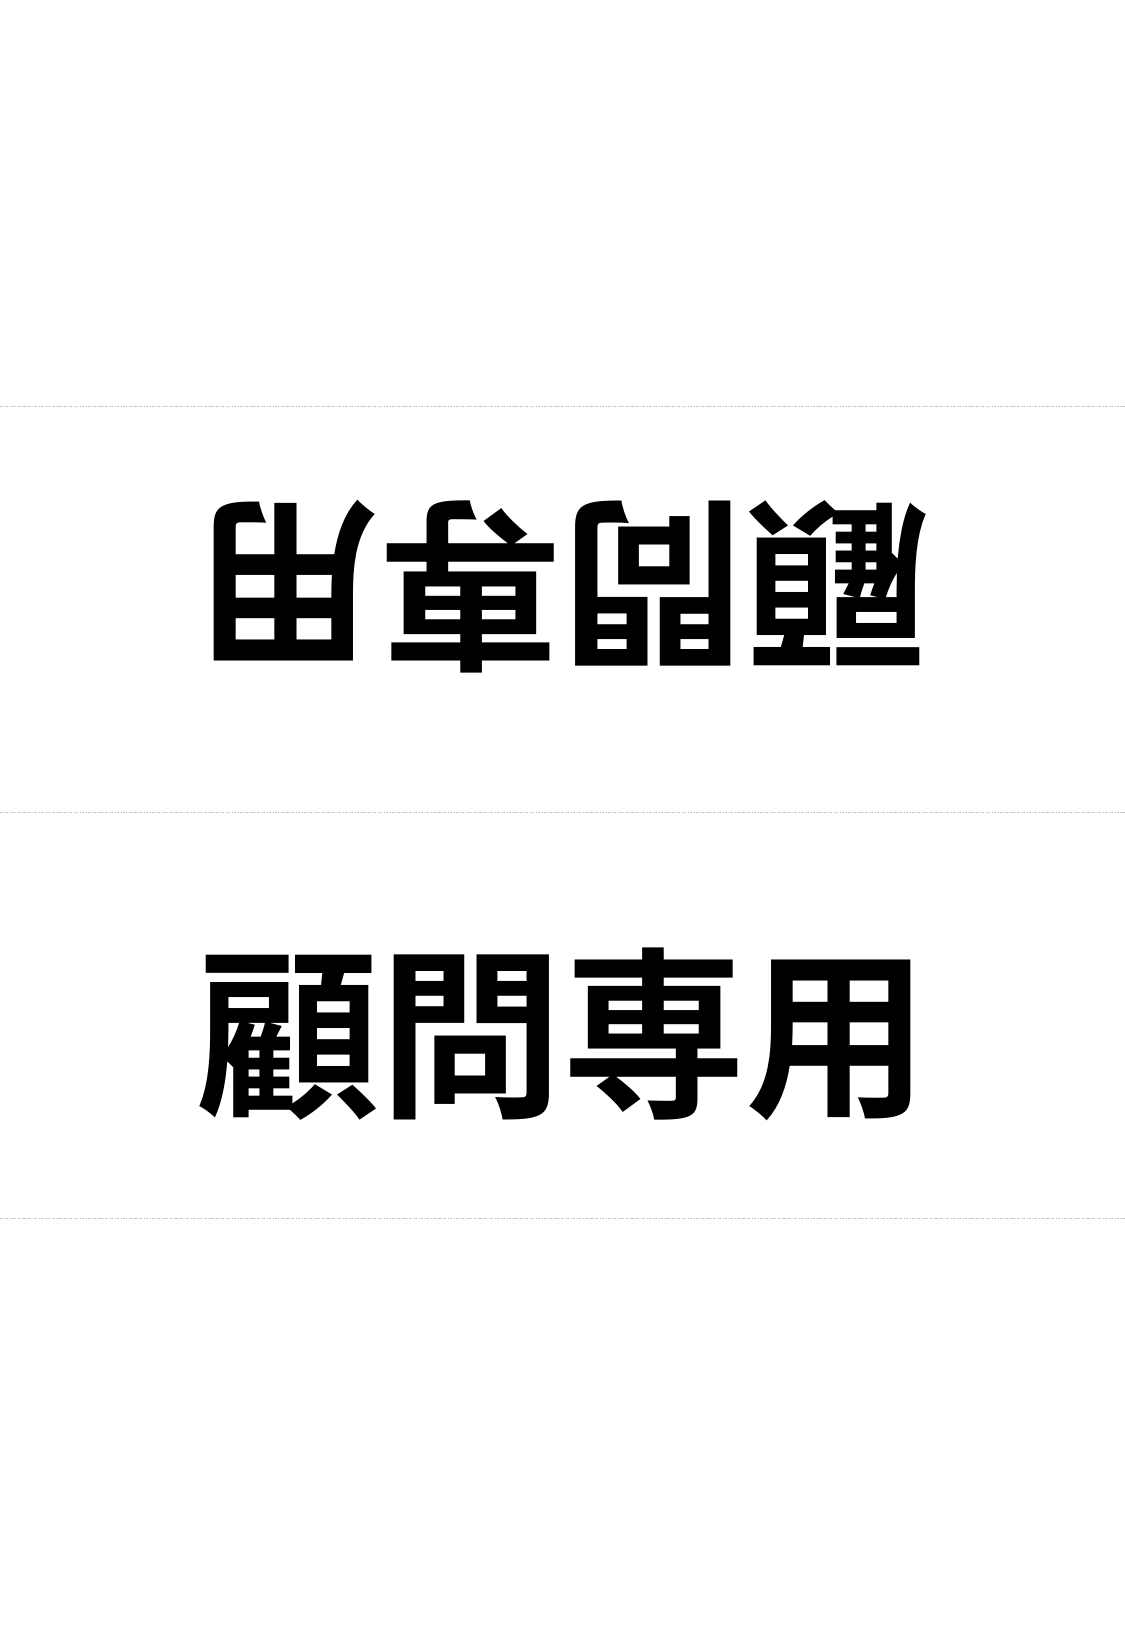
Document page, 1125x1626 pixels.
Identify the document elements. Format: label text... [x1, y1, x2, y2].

text_box 顧問専用 [181, 473, 944, 709]
text_box 顧問専用 [181, 913, 944, 1148]
